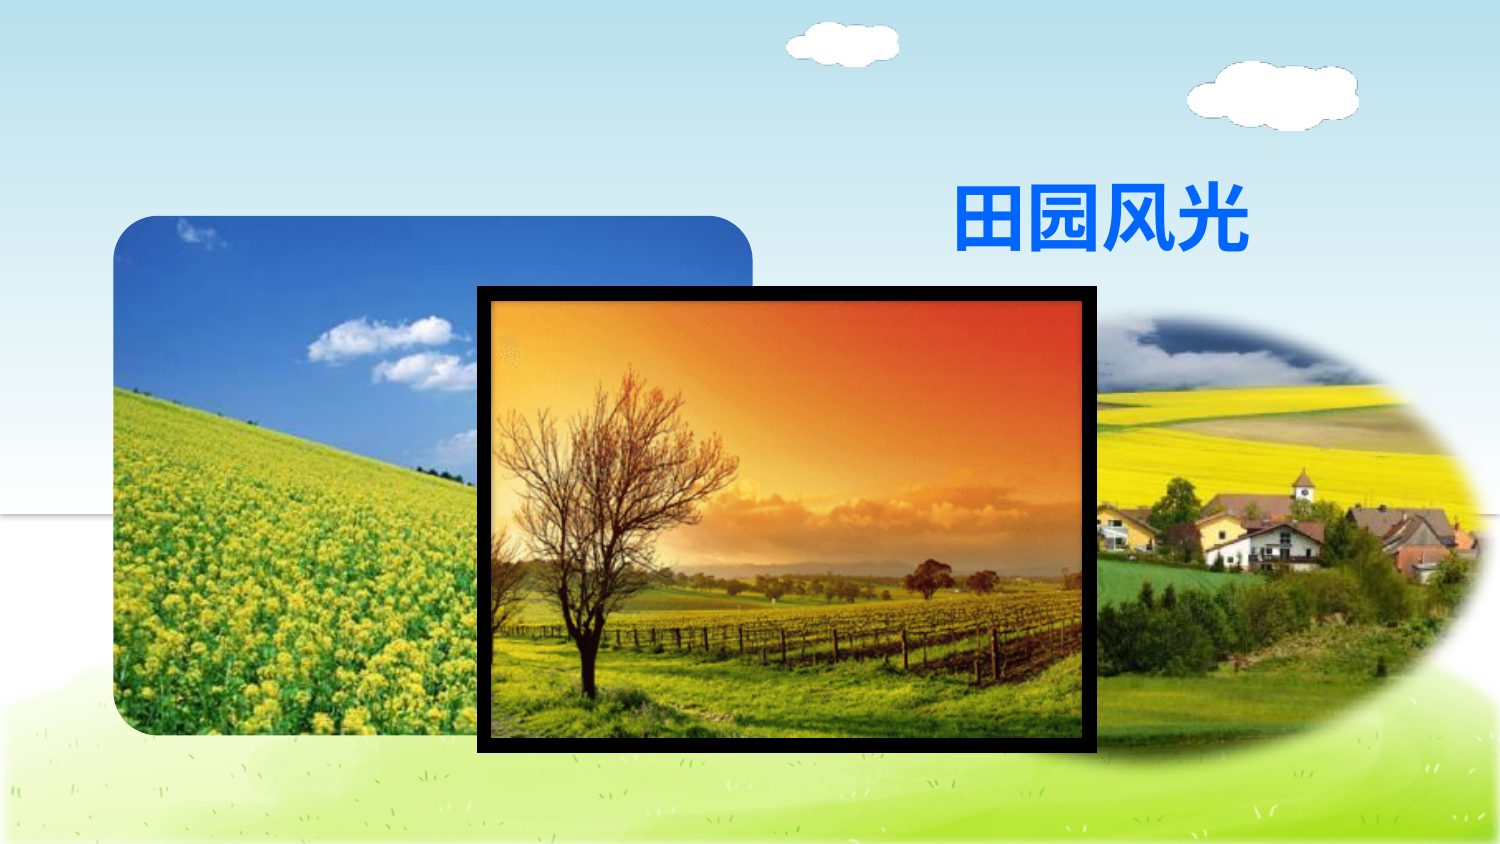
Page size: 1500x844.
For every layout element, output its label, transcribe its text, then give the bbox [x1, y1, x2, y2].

picture [12, 215, 1500, 837]
picture [786, 21, 899, 68]
picture [1186, 61, 1359, 131]
text_box 田园风光 [936, 162, 1267, 268]
